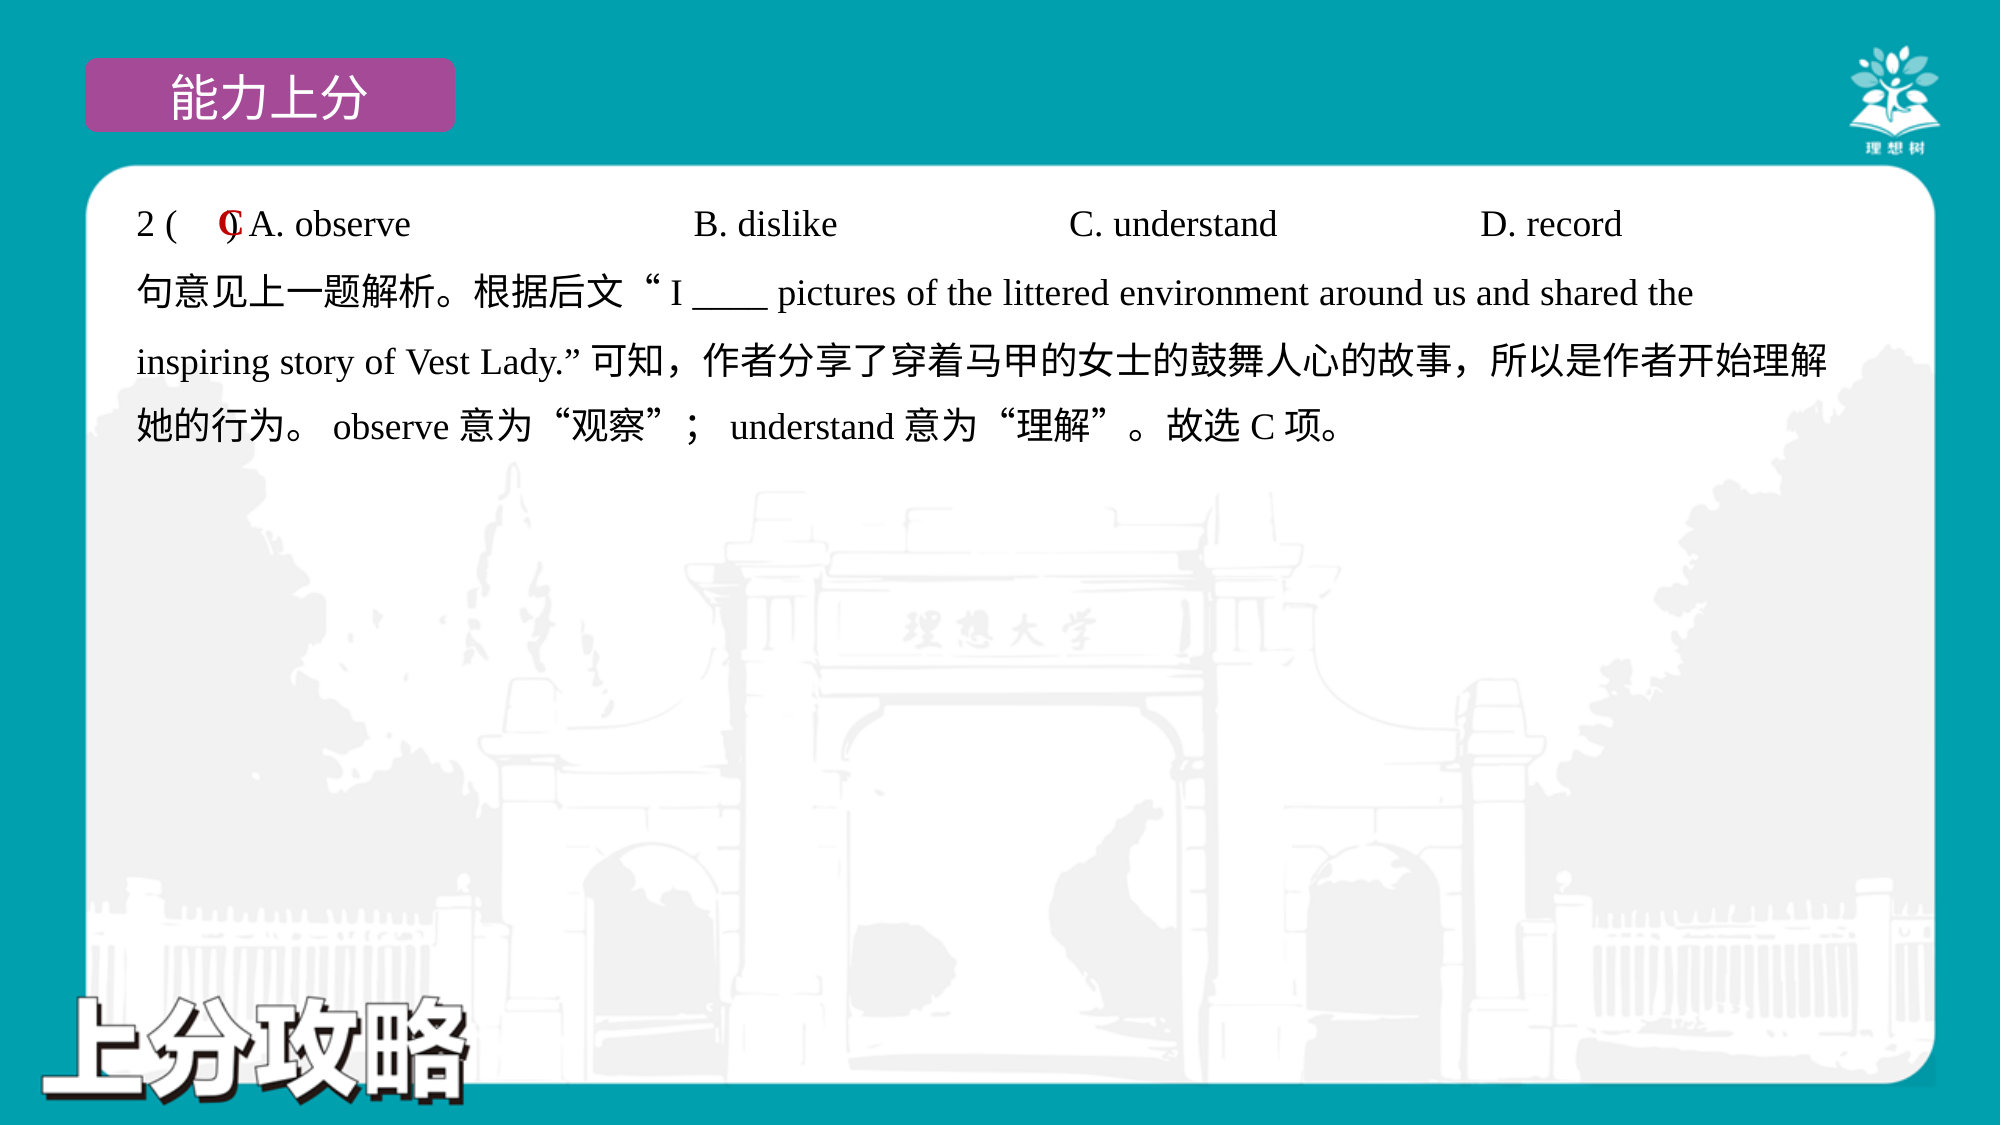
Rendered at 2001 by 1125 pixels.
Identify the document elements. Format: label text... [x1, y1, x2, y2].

picture [0, 0, 2000, 1125]
text_box 2 ( ) A. observe B. dislike C. understand D. record [136, 176, 1865, 237]
text_box C [204, 176, 259, 236]
text_box 句意见上一题解析。根据后文“I ____ pictures of the littered environment around us and shared the inspiring story of Vest Lady.”可知，作者分享了穿着马甲的女士的鼓舞人心的故事，所以是作者开始理解 她的行为。observe意为“观察”；understand意为“理解”。故选C项。 [136, 244, 1865, 441]
